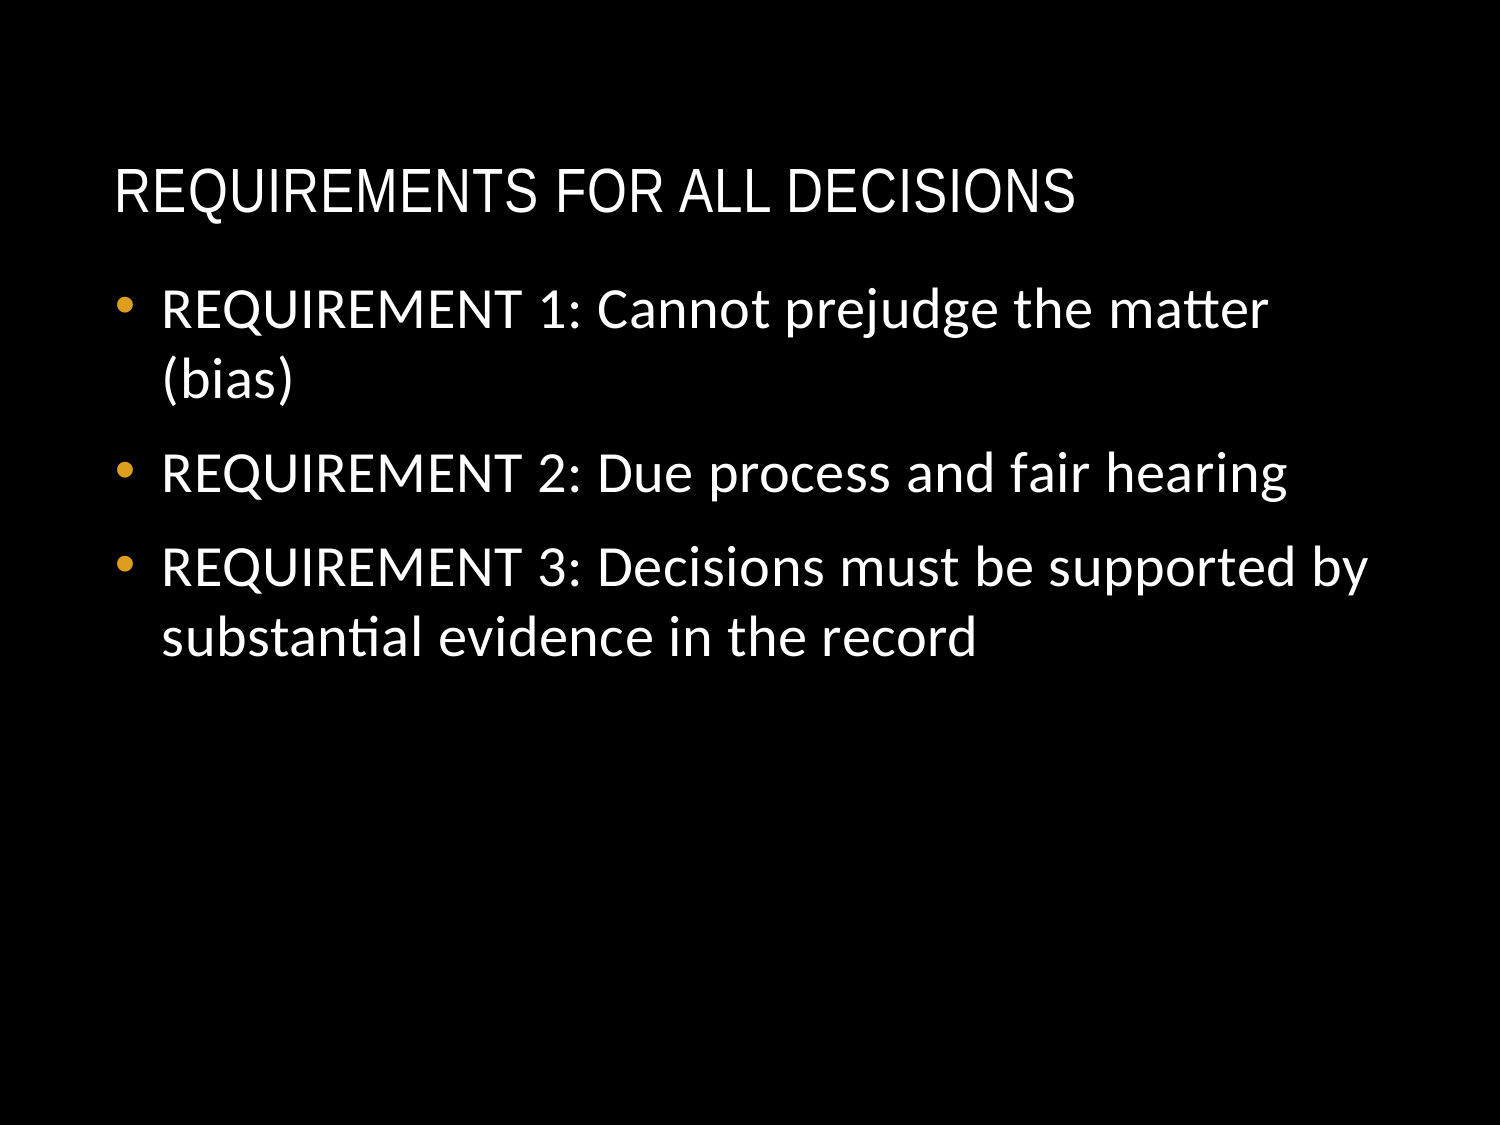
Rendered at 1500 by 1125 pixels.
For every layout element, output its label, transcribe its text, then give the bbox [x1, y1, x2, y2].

list REQUIREMENT 1: Cannot prejudge the matter (bias) REQUIREMENT 2: Due process and fair hearing REQUIREMENT 3: Decisions must be supported by substantial evidence in the record [99, 262, 1400, 938]
title REQUIREMENTS FOR ALL DECISIONS [99, 45, 1400, 233]
